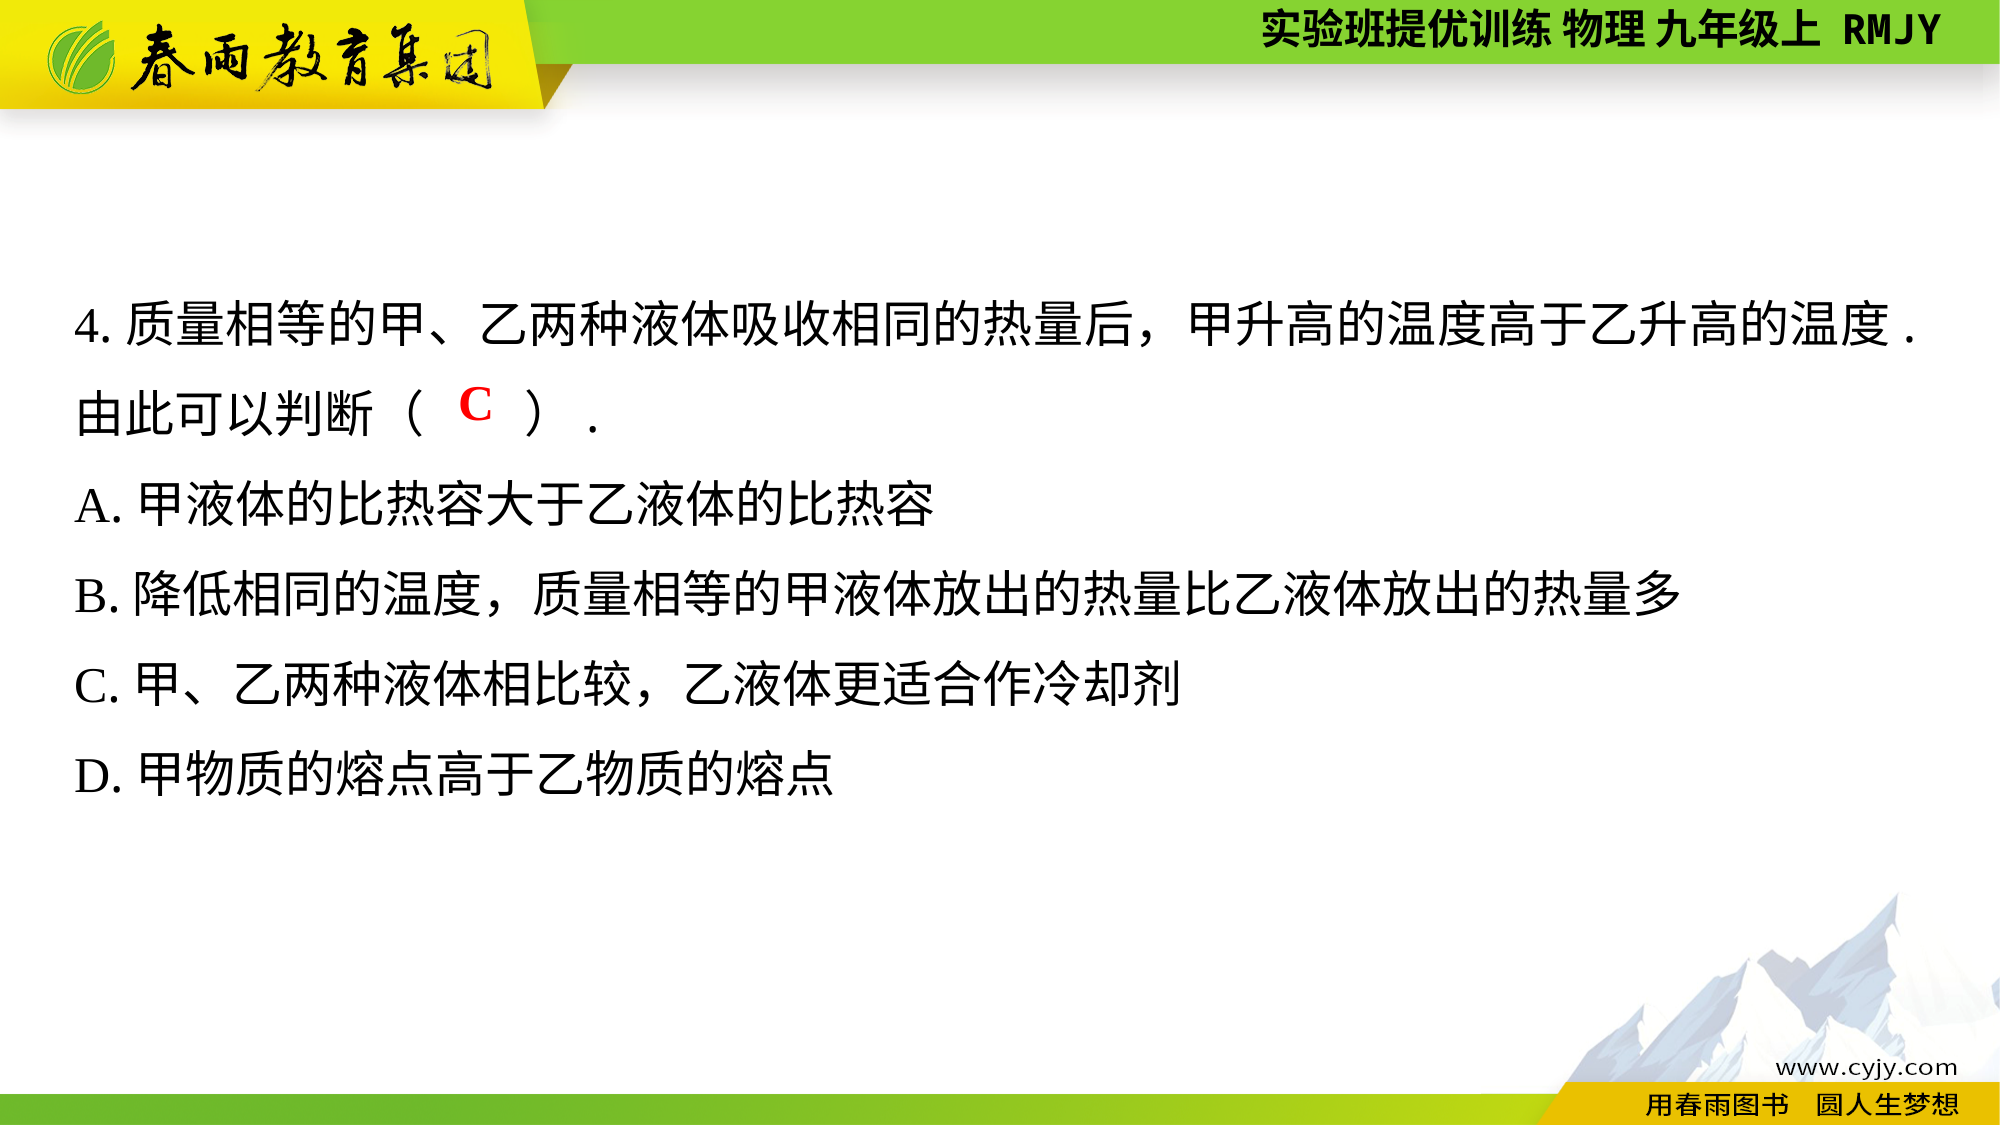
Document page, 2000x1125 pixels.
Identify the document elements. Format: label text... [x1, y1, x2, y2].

picture [0, 0, 2000, 1125]
text_box C [443, 363, 510, 438]
list 4.质量相等的甲、乙两种液体吸收相同的热量后，甲升高的温度高于乙升高的温度.由此可以判断（ ）. A.甲液体的比热容大于乙液体的比热容 B.降低相同的温度，质量相等的甲液体放出的热量比乙液体放出的热量多 C.甲、乙两种液体相比较，乙液体更适合作冷却剂 D.甲物质的熔点高于乙物质的熔点 [59, 255, 1944, 805]
